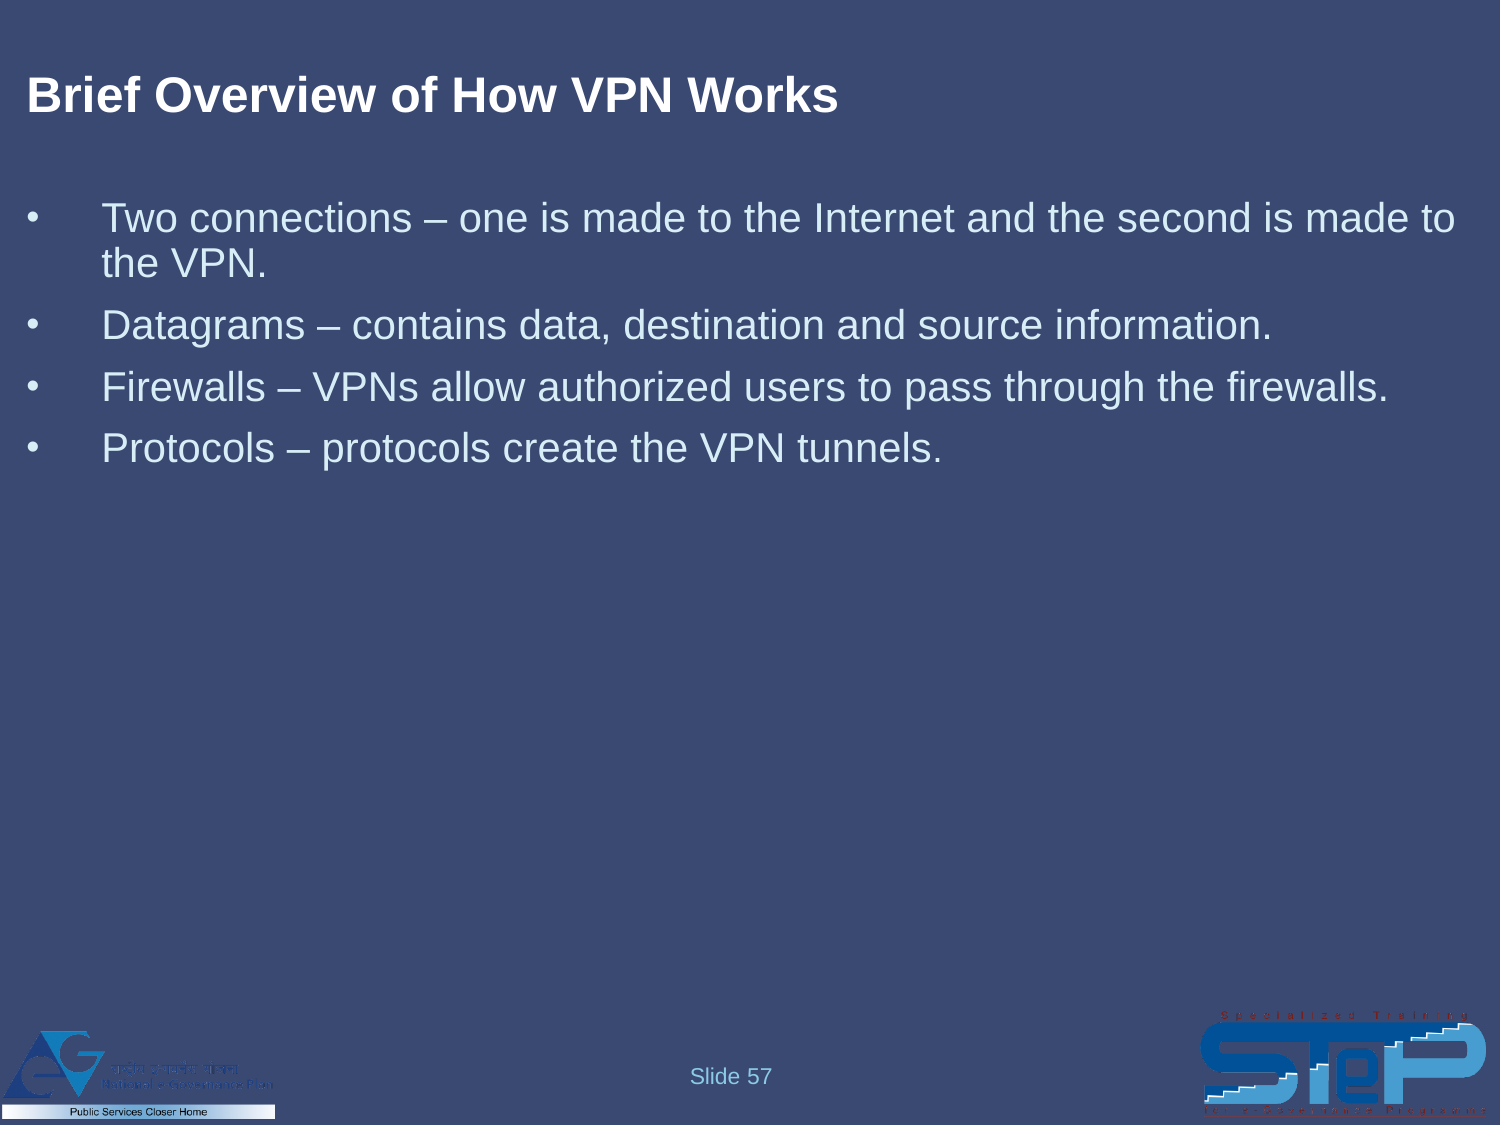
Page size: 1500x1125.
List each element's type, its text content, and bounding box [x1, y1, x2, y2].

picture [2, 1031, 275, 1119]
picture [1200, 1011, 1486, 1117]
title Brief Overview of How VPN Works [26, 61, 1472, 187]
list Two connections – one is made to the Internet and the second is made to the VPN. Datagrams – contains data, destination and source information. Firewalls – VPNs allow authorized users to pass through the firewalls. Protocols – protocols create the VPN tunnels. [26, 196, 1474, 909]
